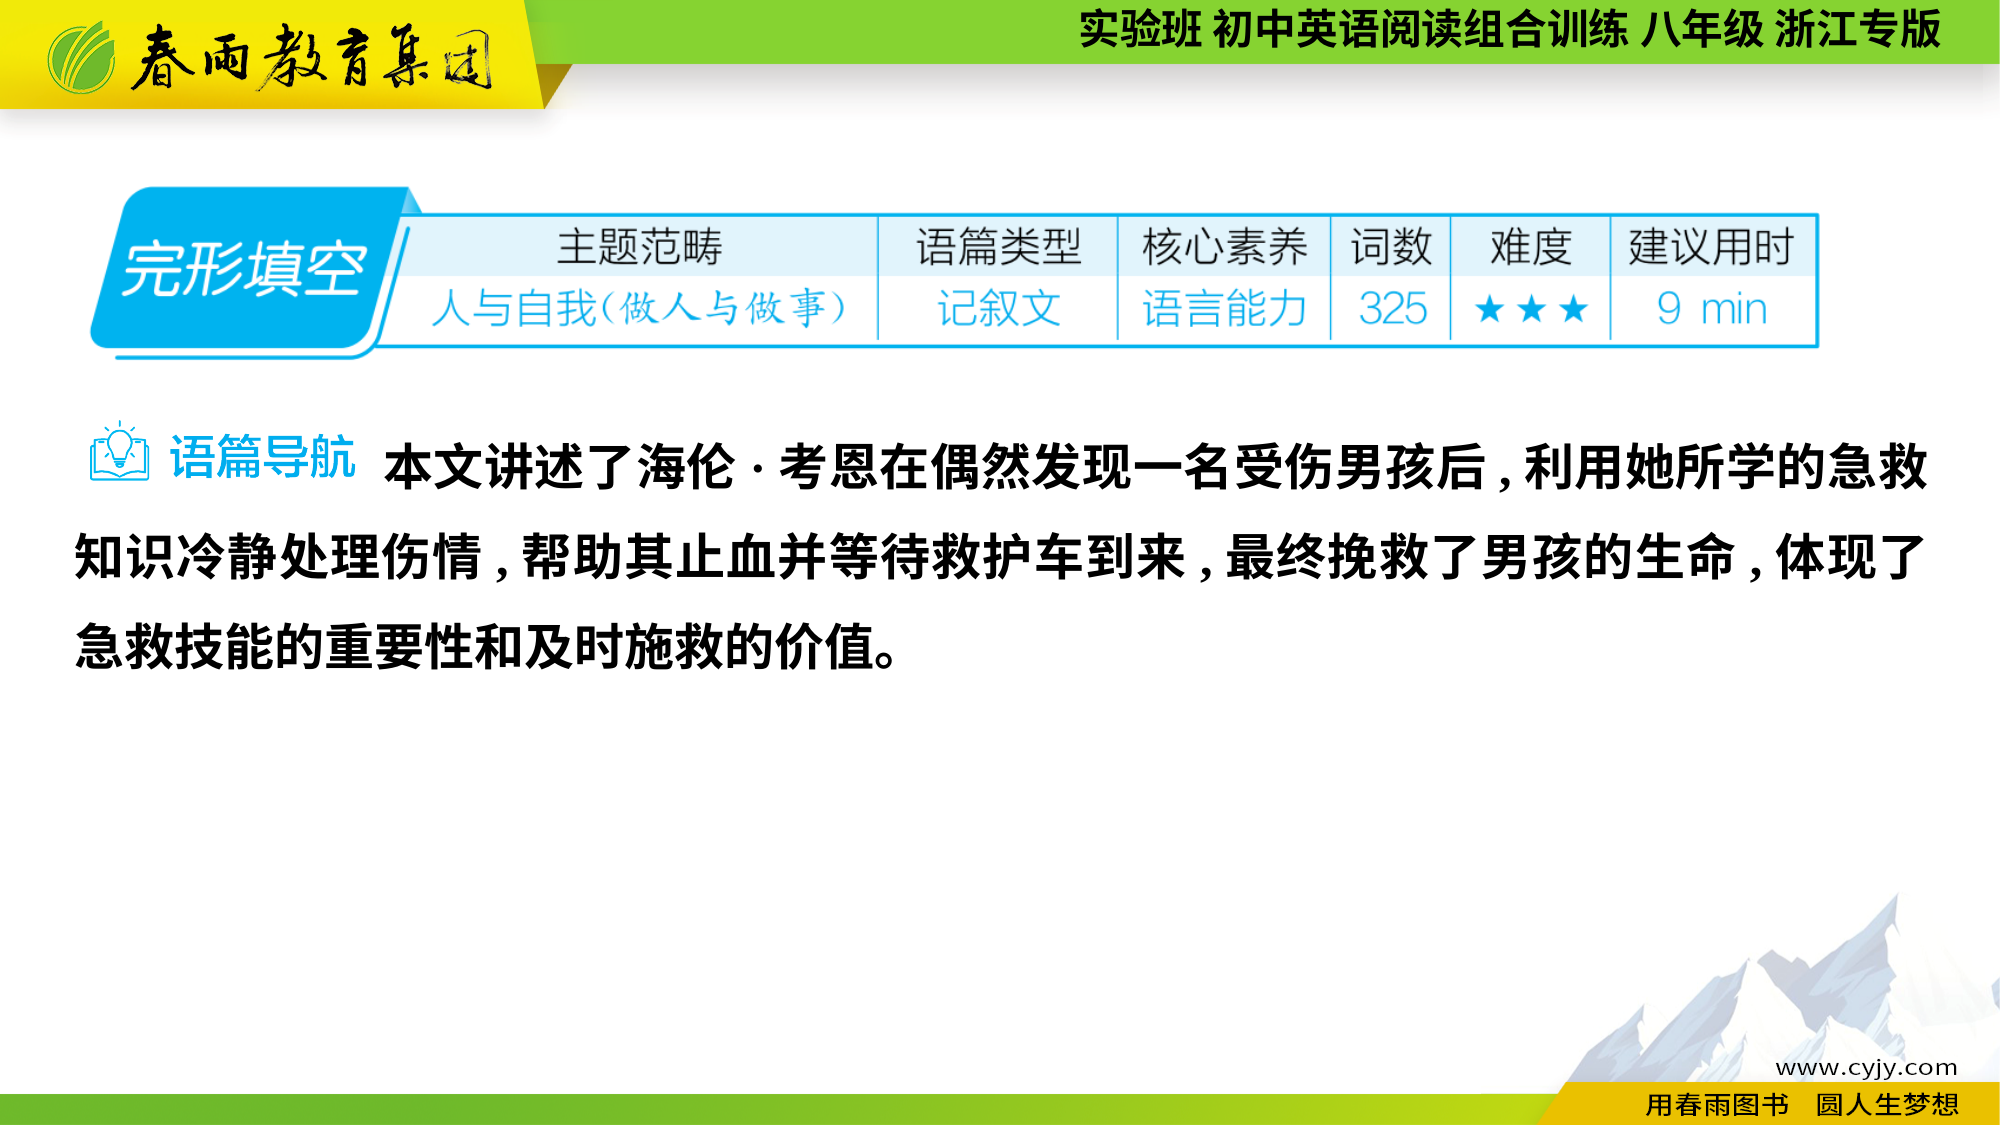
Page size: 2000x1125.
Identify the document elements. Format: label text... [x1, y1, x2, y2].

list 本文讲述了海伦·考恩在偶然发现一名受伤男孩后,利用她所学的急救知识冷静处理伤情,帮助其止血并等待救护车到来,最终挽救了男孩的生命,体现了急救技能的重要性和及时施救的价值。 [59, 397, 1944, 674]
picture [0, 0, 2000, 1125]
